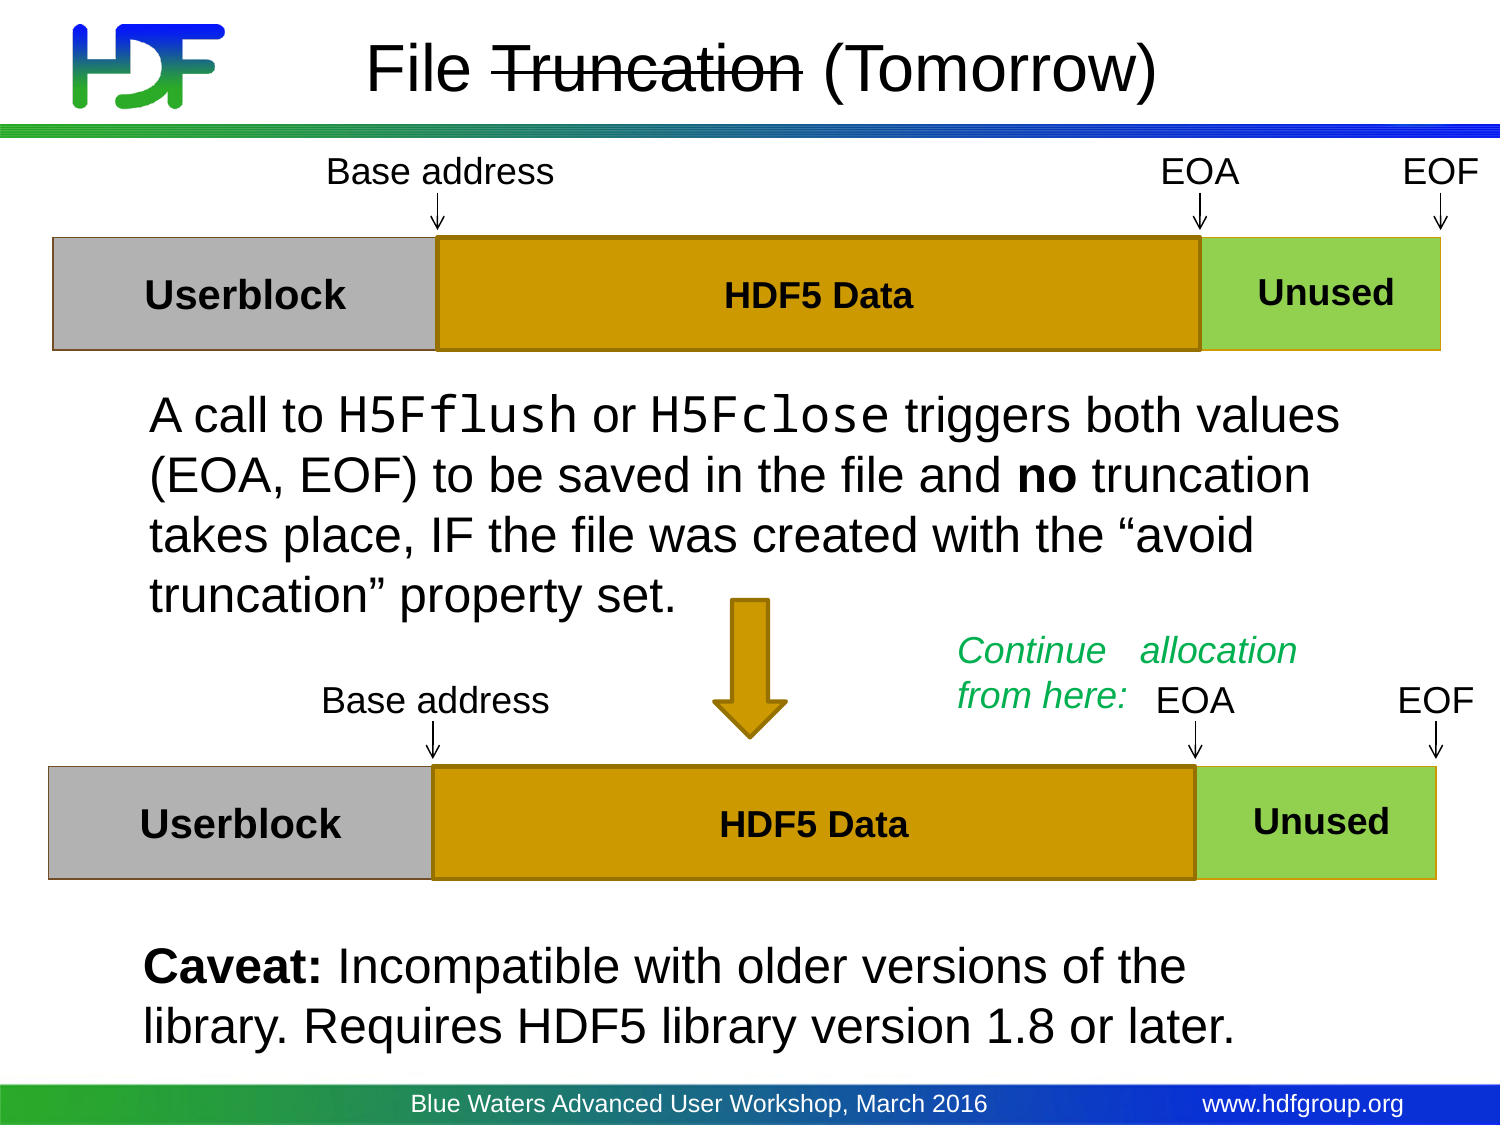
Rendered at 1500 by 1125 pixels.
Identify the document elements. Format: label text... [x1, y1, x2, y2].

text_box Base address [303, 668, 568, 729]
text_box [48, 766, 431, 879]
text_box EOA [1129, 724, 1192, 729]
title File Truncation (Tomorrow) [187, 24, 1338, 113]
text_box EOF [1374, 139, 1500, 200]
text_box HDF5 Data [632, 792, 996, 853]
text_box Unused [1220, 789, 1424, 850]
text_box EOA [1134, 139, 1266, 200]
text_box [53, 237, 435, 350]
text_box [435, 235, 1202, 352]
text_box Userblock [103, 789, 379, 855]
text_box EOF [1370, 668, 1500, 729]
text_box Unused [1224, 260, 1429, 321]
text_box Userblock [107, 260, 383, 326]
text_box Base address [308, 139, 572, 200]
text_box Continue allocation from here: [942, 618, 1313, 724]
text_box [431, 764, 1197, 881]
text_box EOA [1197, 724, 1262, 729]
text_box Caveat: Incompatible with older versions of the library. Requires HDF5 library version 1.8 or later. [128, 926, 1363, 1061]
text_box [1202, 237, 1441, 350]
text_box A call to H5Fflush or H5Fclose triggers both values (EOA, EOF) to be saved in the file and no truncation takes place, IF the file was created with the “avoid truncation” property set. [134, 374, 1369, 630]
footer Blue Waters Advanced User Workshop, March 2016 [374, 1087, 1026, 1125]
text_box [1197, 766, 1436, 879]
text_box [712, 597, 788, 740]
picture [0, 0, 1500, 1125]
text_box HDF5 Data [637, 263, 1000, 324]
